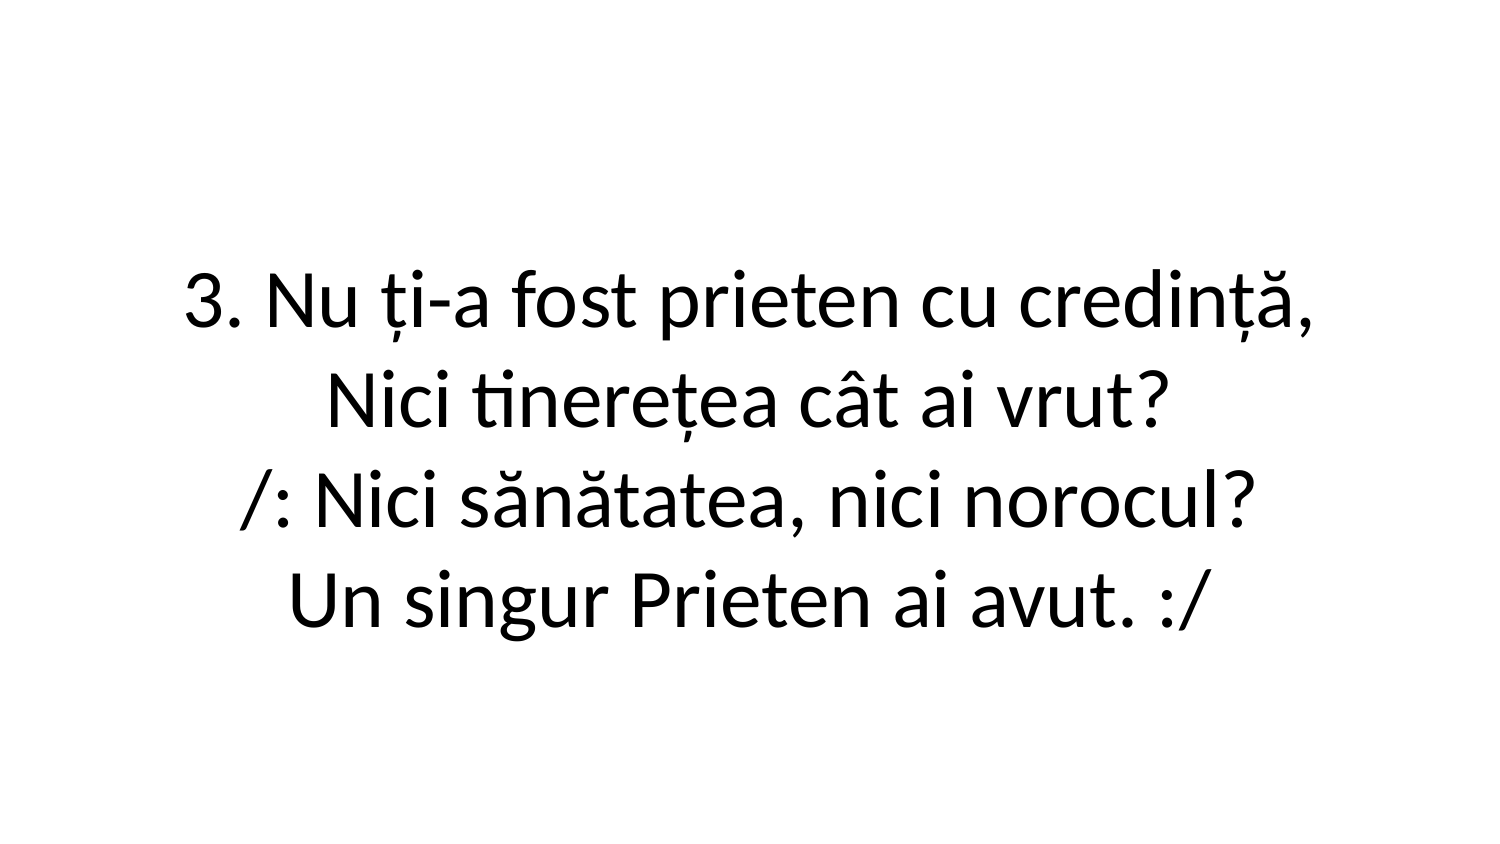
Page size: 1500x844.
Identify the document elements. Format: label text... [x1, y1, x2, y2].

text_box 3. Nu ți-a fost prieten cu credință, Nici tinerețea cât ai vrut? /: Nici sănătatea, nici norocul? Un singur Prieten ai avut. :/ [167, 192, 1333, 652]
